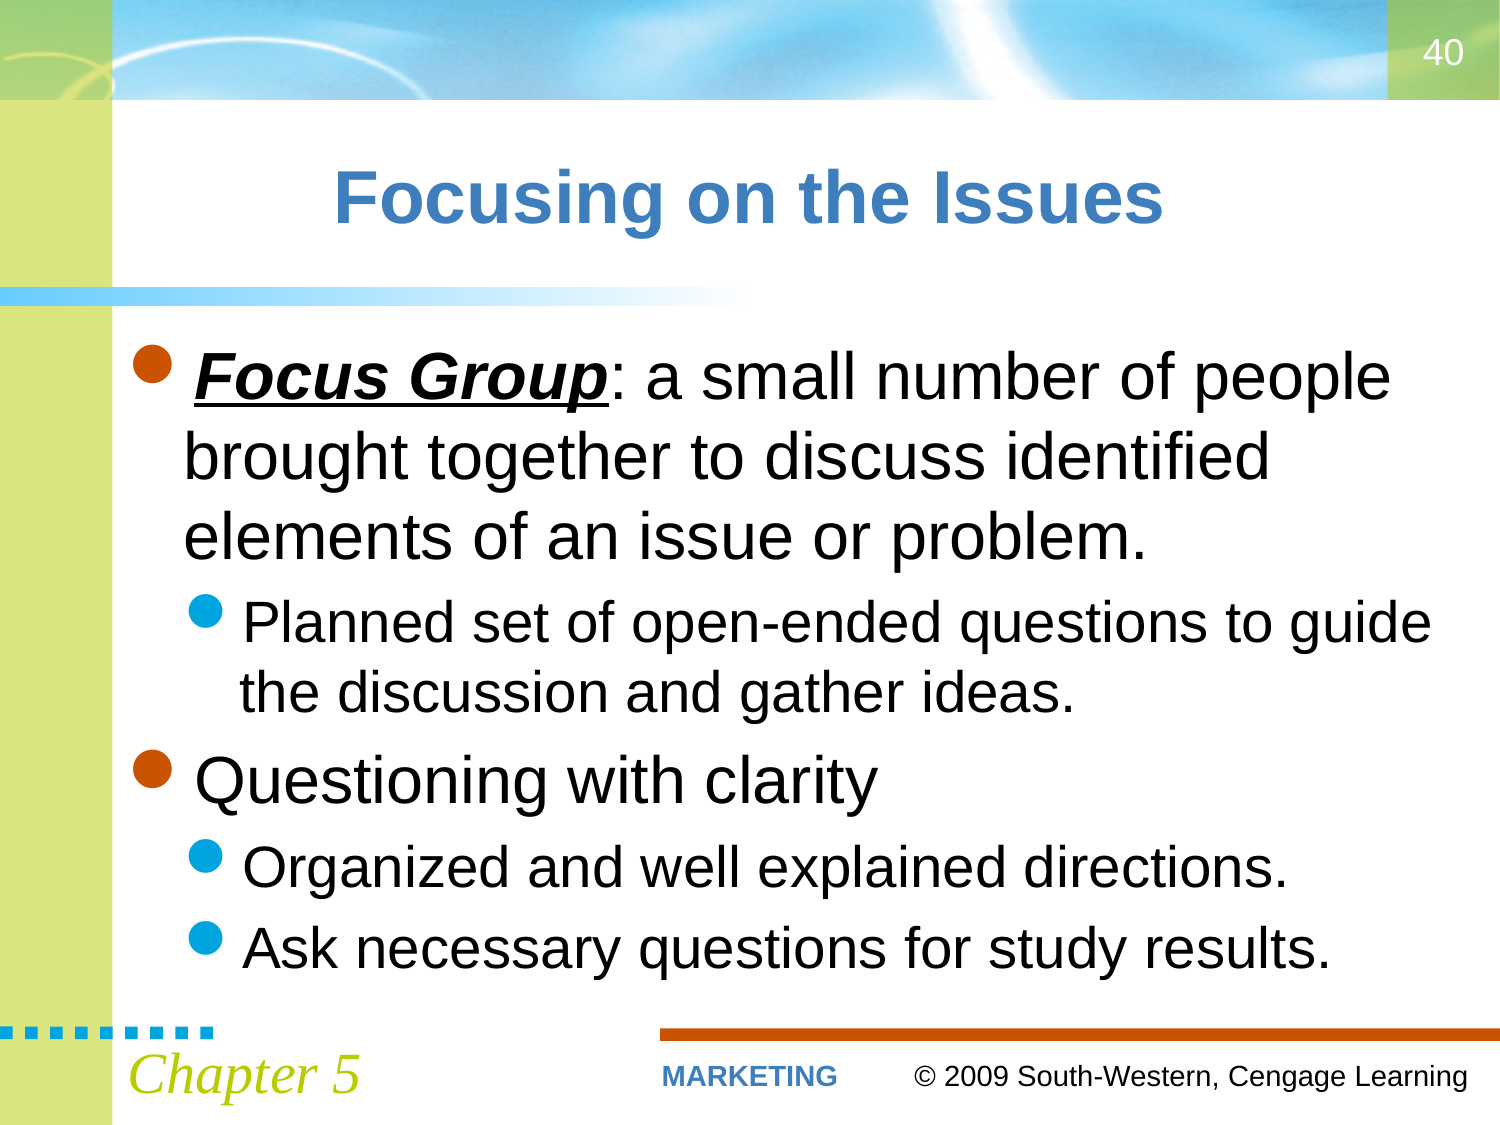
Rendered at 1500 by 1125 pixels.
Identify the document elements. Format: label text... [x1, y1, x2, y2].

footer Chapter 5 [112, 1012, 638, 1113]
slide_number 40 [1387, 0, 1500, 101]
list Focus Group: a small number of people brought together to discuss identified elements of an issue or problem. Planned set of open-ended questions to guide the discussion and gather ideas. Questioning with clarity Organized and well explained directions. Ask necessary questions for study results. [112, 324, 1451, 1001]
title Focusing on the Issues [112, 99, 1388, 288]
